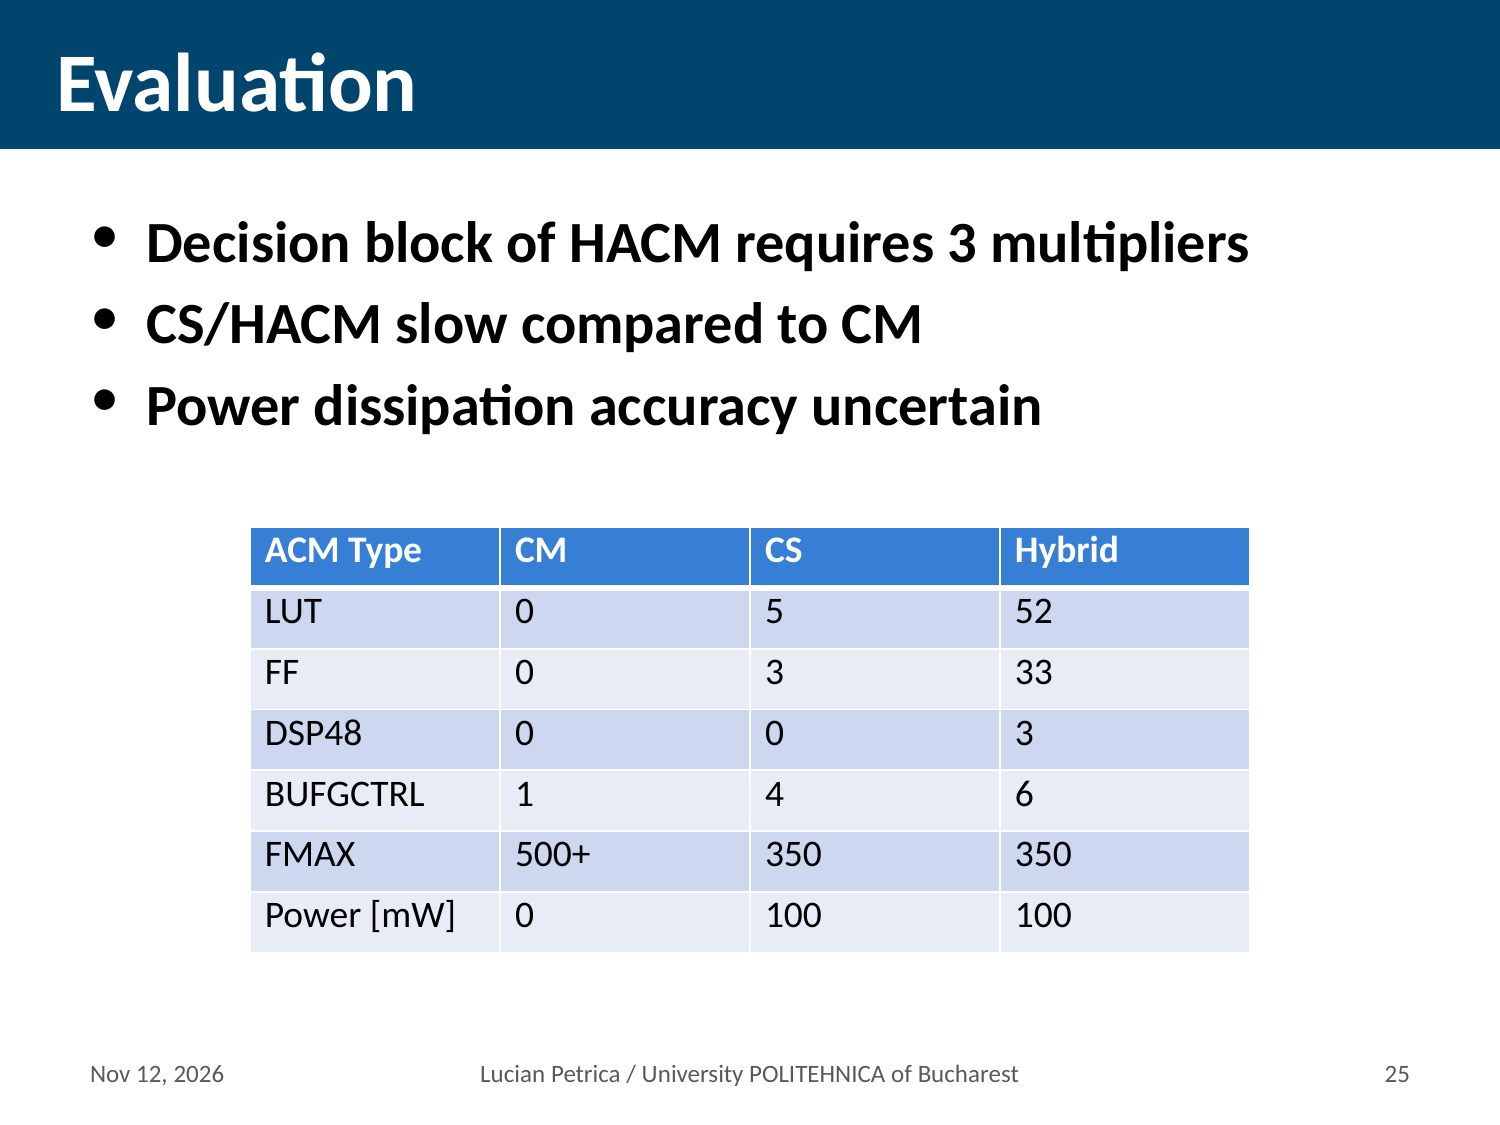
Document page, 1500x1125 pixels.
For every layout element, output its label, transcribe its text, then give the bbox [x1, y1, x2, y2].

table_header CS [751, 528, 999, 585]
list Decision block of HACM requires 3 multipliers CS/HACM slow compared to CM Power dissipation accuracy uncertain [75, 196, 1425, 1010]
table_cell 500+ [501, 832, 749, 891]
table_cell 4 [751, 771, 999, 830]
table_cell 350 [751, 832, 999, 891]
table_cell 5 [751, 591, 999, 648]
table_header CM [501, 528, 749, 585]
table_cell DSP48 [251, 710, 499, 769]
table_cell 0 [501, 710, 749, 769]
table_cell 0 [501, 893, 749, 952]
table_cell FMAX [251, 832, 499, 891]
footer Lucian Petrica / University POLITEHNICA of Bucharest [277, 1042, 1223, 1103]
table_cell 0 [501, 591, 749, 648]
table_cell 52 [1001, 591, 1249, 648]
table_cell 1 [501, 771, 749, 830]
slide_number 24 [1246, 1042, 1425, 1103]
table_cell BUFGCTRL [251, 771, 499, 830]
table_cell 100 [751, 893, 999, 952]
table_cell LUT [251, 591, 499, 648]
table_header ACM Type [251, 528, 499, 585]
table_cell FF [251, 650, 499, 709]
table_cell 100 [1001, 893, 1249, 952]
table_cell 6 [1001, 771, 1249, 830]
table_cell 350 [1001, 832, 1249, 891]
table_cell Power [mW] [251, 893, 499, 952]
table_cell 3 [751, 650, 999, 709]
slide_number 11-Mar-15 [75, 1042, 254, 1103]
table_cell 0 [751, 710, 999, 769]
table_cell 33 [1001, 650, 1249, 709]
title Evaluation [41, 15, 1459, 142]
table_cell 3 [1001, 710, 1249, 769]
table_header Hybrid [1001, 528, 1249, 585]
table_cell 0 [501, 650, 749, 709]
